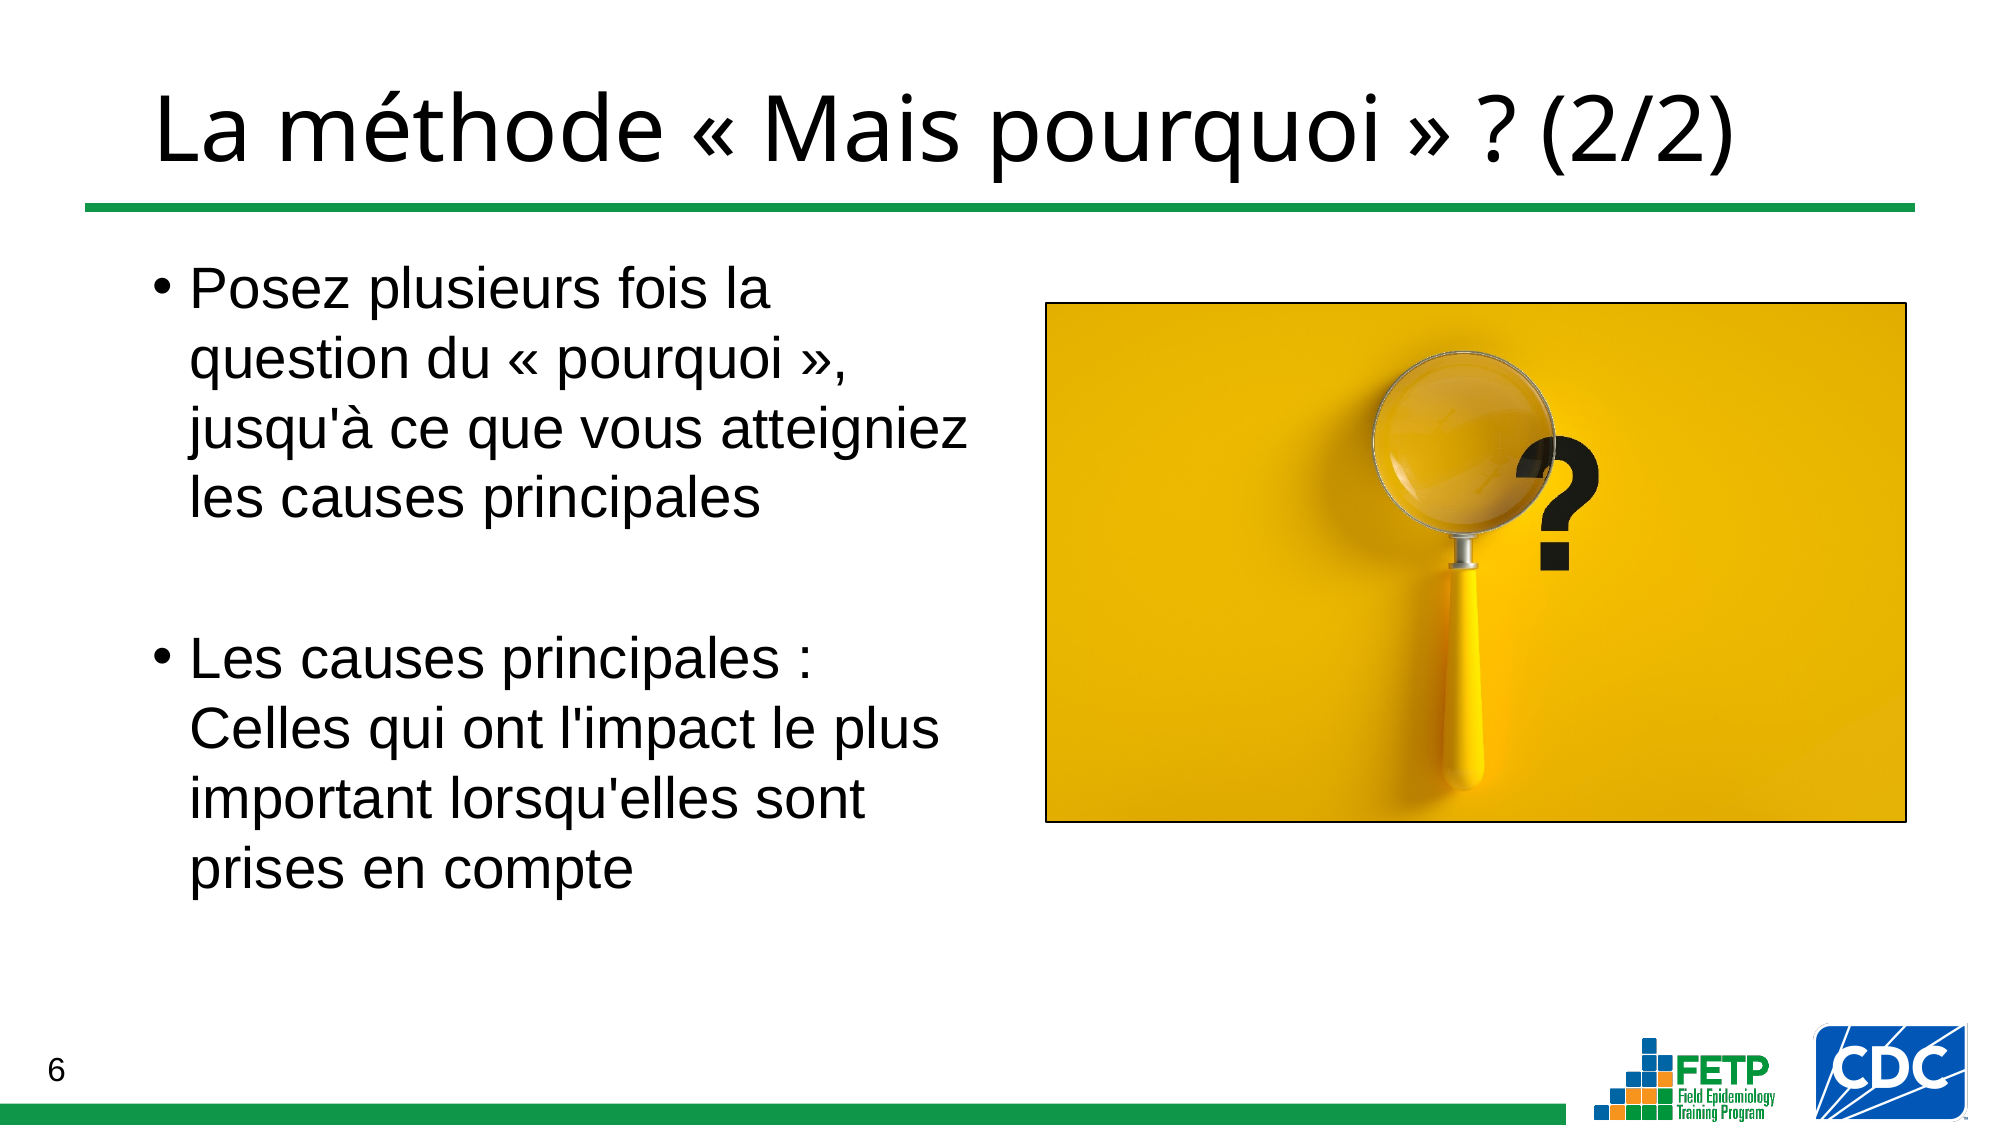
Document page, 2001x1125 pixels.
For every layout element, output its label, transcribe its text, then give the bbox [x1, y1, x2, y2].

title La méthode « Mais pourquoi » ? (2/2) [137, 75, 1863, 207]
picture [1594, 1038, 1775, 1122]
picture [1046, 303, 1906, 822]
picture [1813, 1023, 1968, 1122]
list Posez plusieurs fois la question du « pourquoi », jusqu'à ce que vous atteigniez les causes principales Les causes principales : Celles qui ont l'impact le plus important lorsqu'elles sont prises en compte [137, 242, 1000, 1004]
